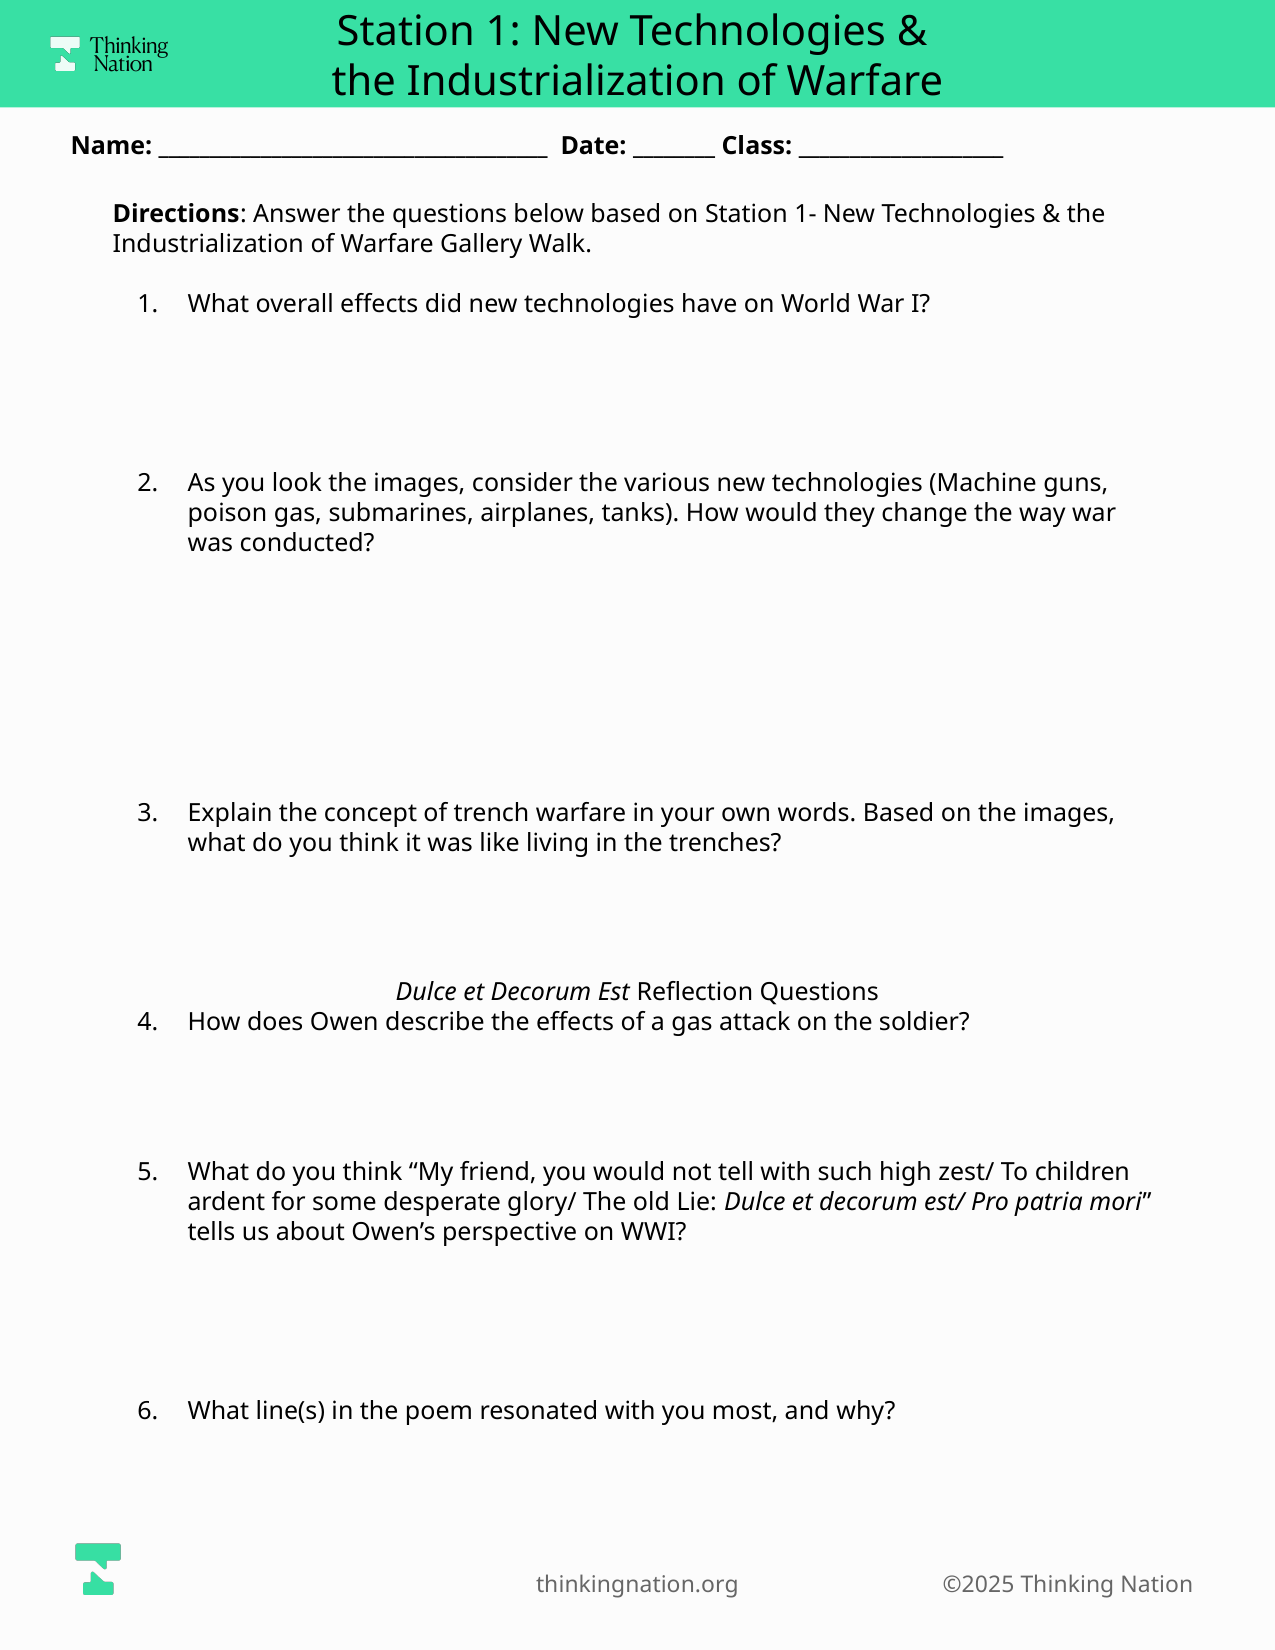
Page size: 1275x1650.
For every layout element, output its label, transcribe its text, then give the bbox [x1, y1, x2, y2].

text_box Name: ______________________________________ Date: ________ Class: ____________________ [55, 114, 1223, 174]
picture [36, 25, 172, 82]
text_box thinkingnation.org [486, 1553, 789, 1605]
text_box ©2025 Thinking Nation [907, 1553, 1210, 1605]
text_box Directions: Answer the questions below based on Station 1- New Technologies & the Industrialization of Warfare Gallery Walk. What overall effects did new technologies have on World War I? As you look the images, consider the various new technologies (Machine guns, poison gas, submarines, airplanes, tanks). How would they change the way war was conducted? Explain the concept of trench warfare in your own words. Based on the images, what do you think it was like living in the trenches? Dulce et Decorum Est Reflection Questions How does Owen describe the effects of a gas attack on the soldier? What do you think “My friend, you would not tell with such high zest/ To children ardent for some desperate glory/ The old Lie: Dulce et decorum est/ Pro patria mori” tells us about Owen’s perspective on WWI? What line(s) in the poem resonated with you most, and why? [97, 182, 1178, 1470]
text_box Station 1: New Technologies & the Industrialization of Warfare [0, 0, 1275, 108]
picture [62, 1533, 134, 1605]
